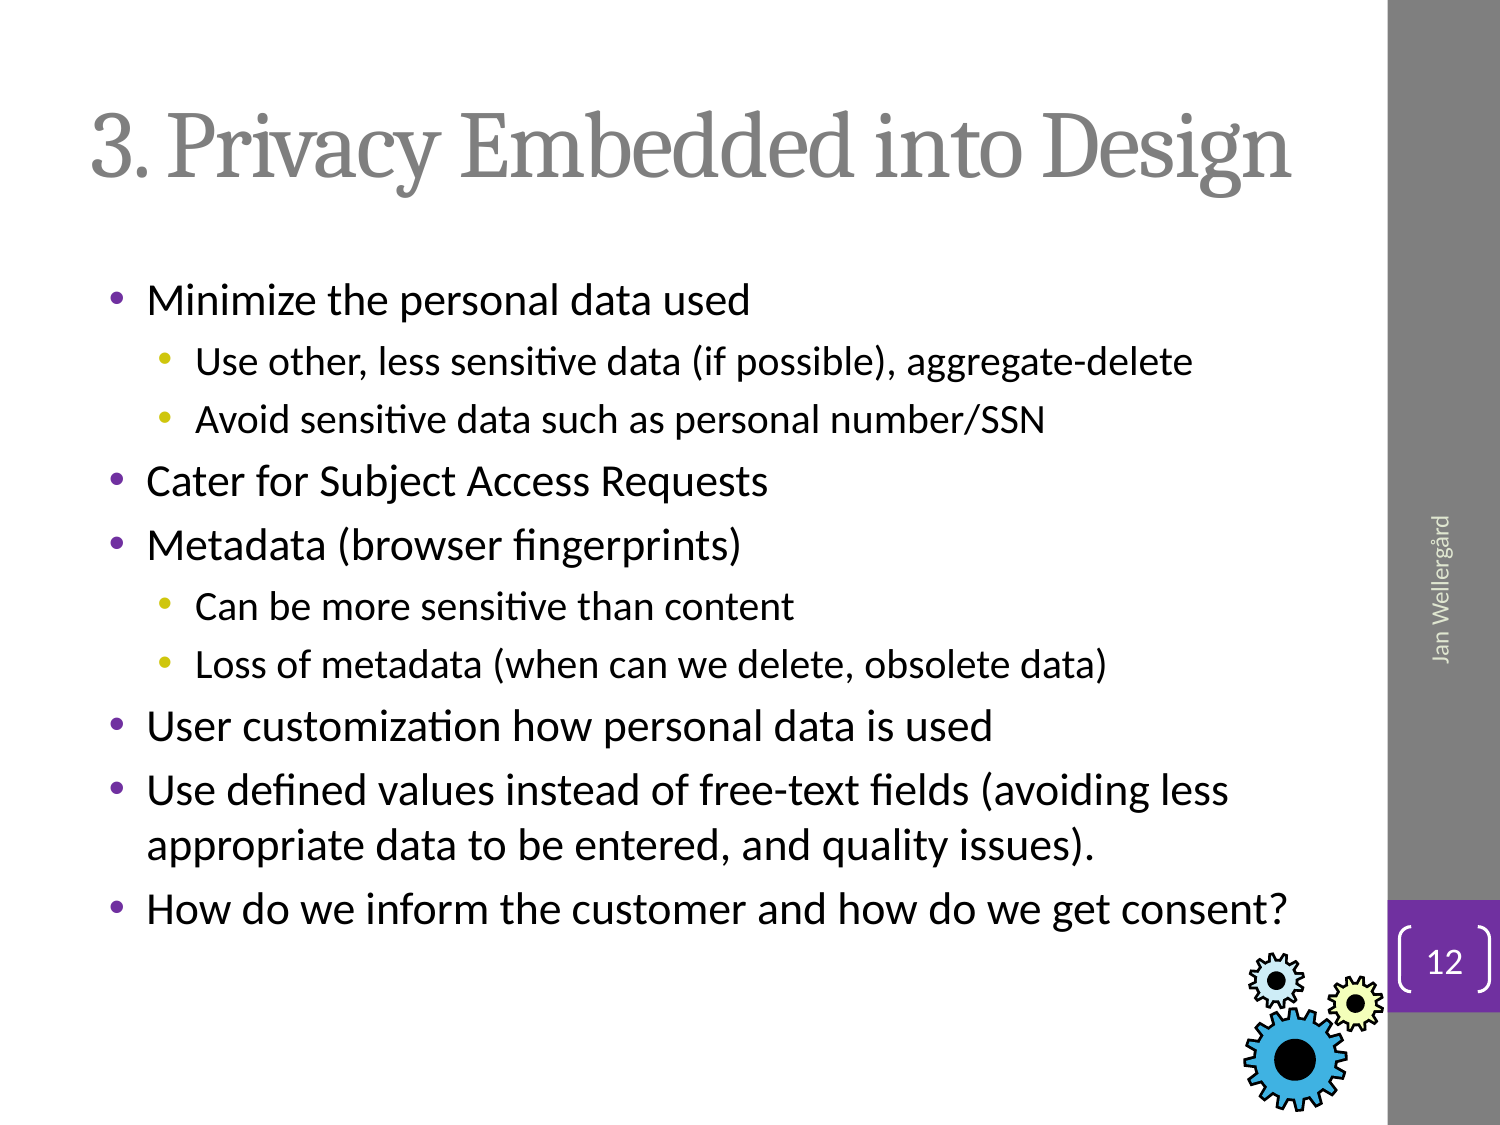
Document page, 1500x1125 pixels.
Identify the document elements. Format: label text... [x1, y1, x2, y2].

list Minimize the personal data used Use other, less sensitive data (if possible), aggregate-delete Avoid sensitive data such as personal number/SSN Cater for Subject Access Requests Metadata (browser fingerprints) Can be more sensitive than content Loss of metadata (when can we delete, obsolete data) User customization how personal data is used Use defined values instead of free-text fields (avoiding less appropriate data to be entered, and quality issues). How do we inform the customer and how do we get consent? [75, 262, 1325, 1050]
title 3. Privacy Embedded into Design [75, 45, 1325, 233]
footer Jan Wellergård [1408, 500, 1469, 889]
picture [1242, 951, 1385, 1113]
slide_number 12 [1397, 925, 1492, 994]
